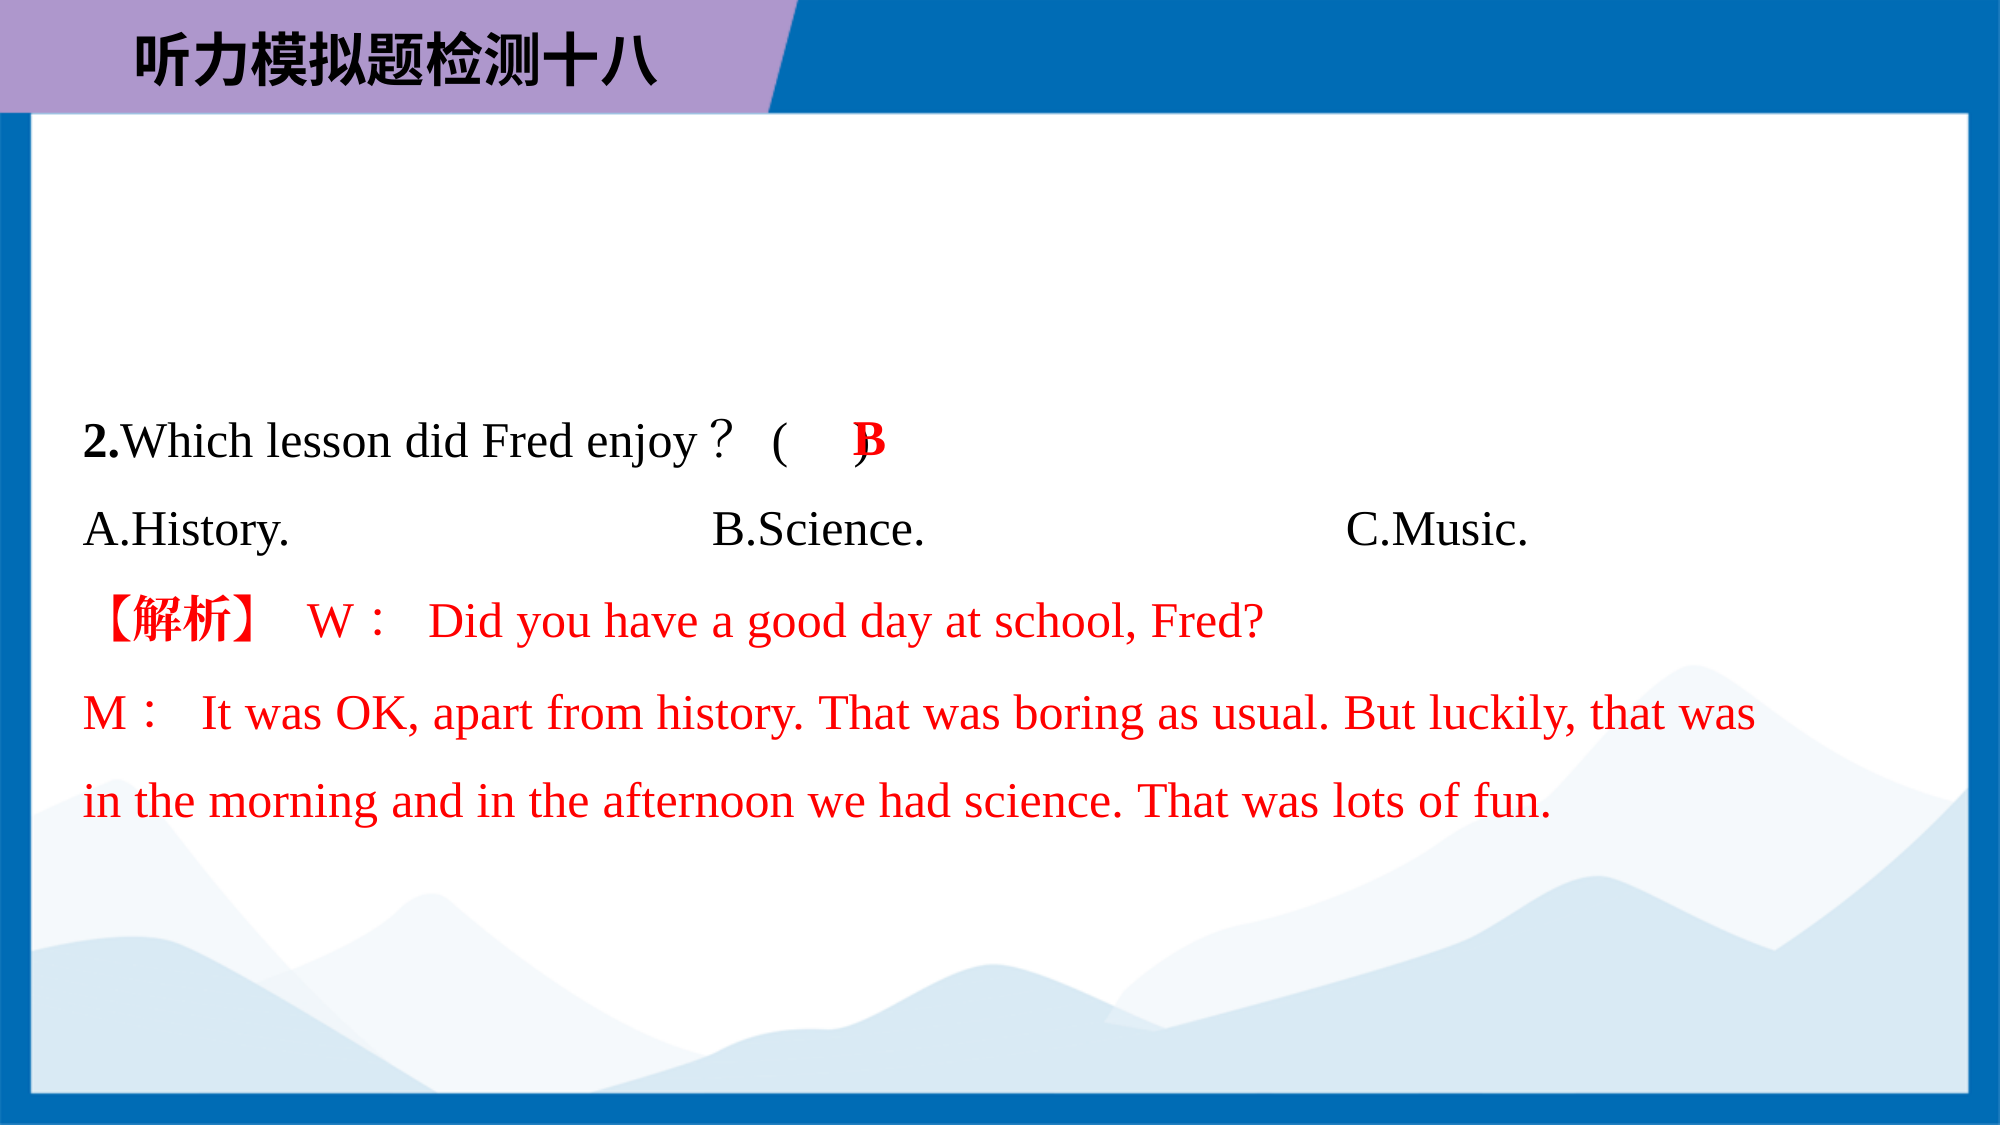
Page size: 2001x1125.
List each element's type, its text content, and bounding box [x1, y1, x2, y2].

text_box 2.Which lesson did Fred enjoy？( ) [82, 379, 1917, 458]
picture [0, 0, 2000, 1125]
text_box B [834, 378, 905, 457]
text_box A.History. B.Science. C.Music. [82, 467, 1917, 546]
text_box 【解析】 W：Did you have a good day at school, Fred? M：It was OK, apart from history. That was boring as usual. But luckily, that was in the morning and in the afternoon we had science. That was lots of fun. [82, 556, 1917, 818]
